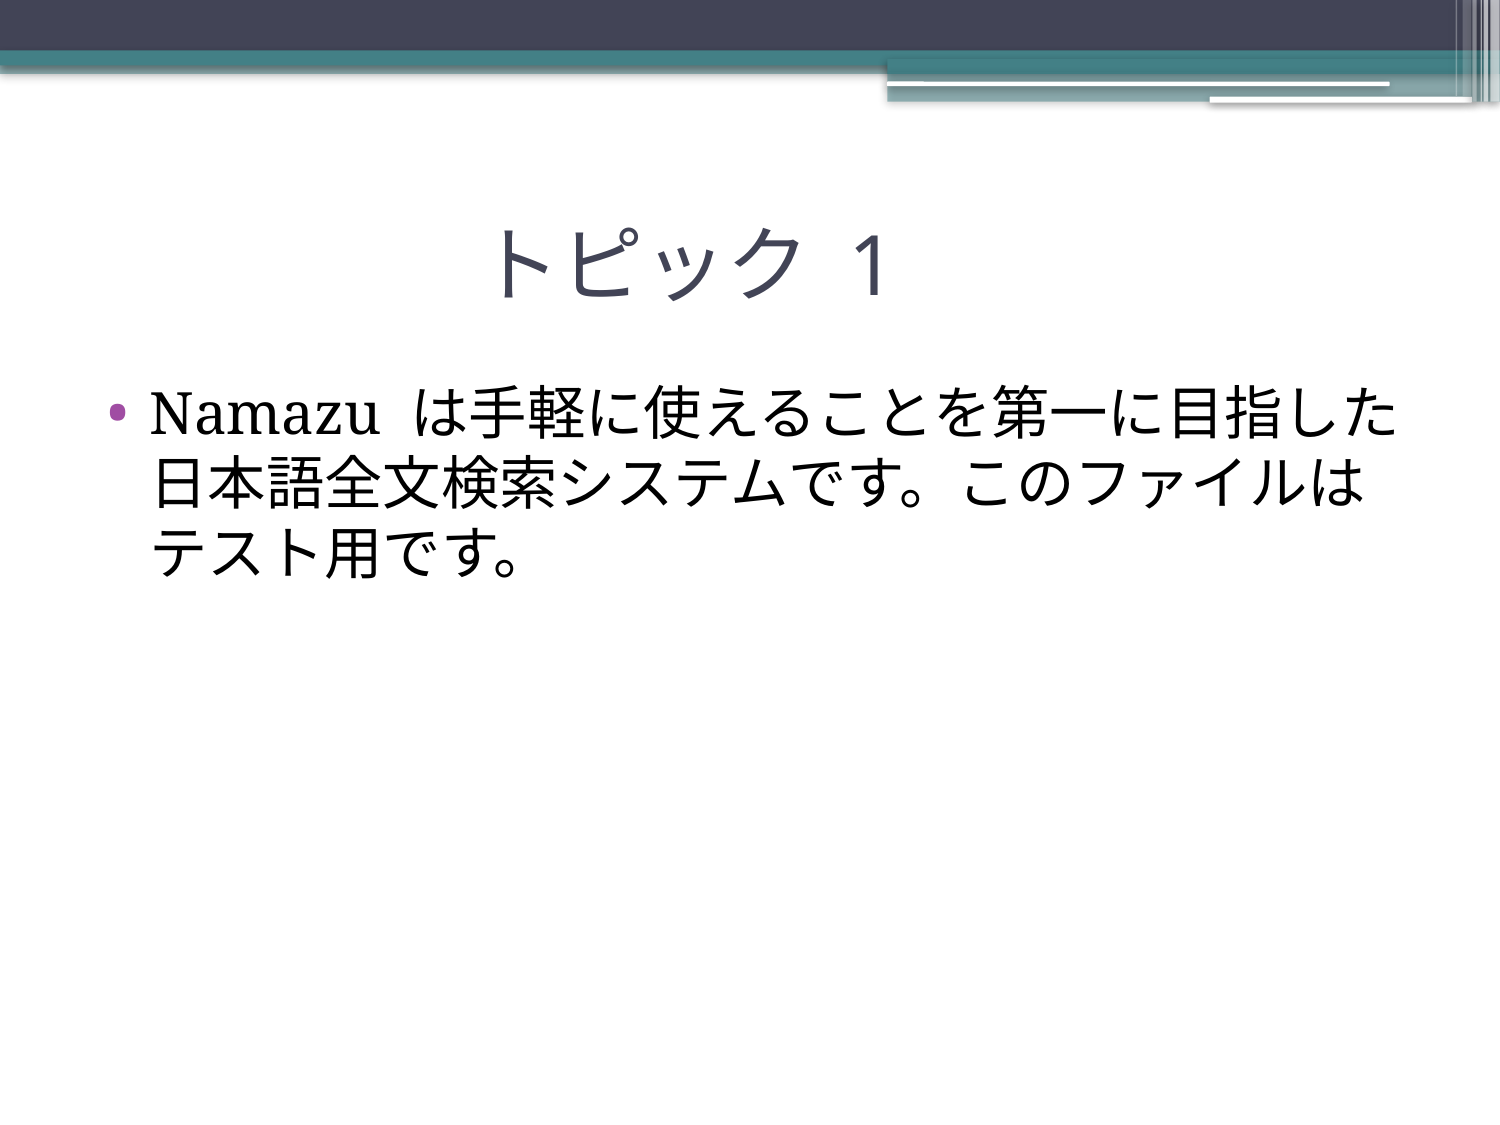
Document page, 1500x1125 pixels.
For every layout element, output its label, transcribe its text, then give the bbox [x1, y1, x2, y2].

list Namazu は手軽に使えることを第一に目指した日本語全文検索システムです。このファイルはテスト用です。 [75, 368, 1425, 1079]
title トピック 1 [462, 168, 1463, 356]
